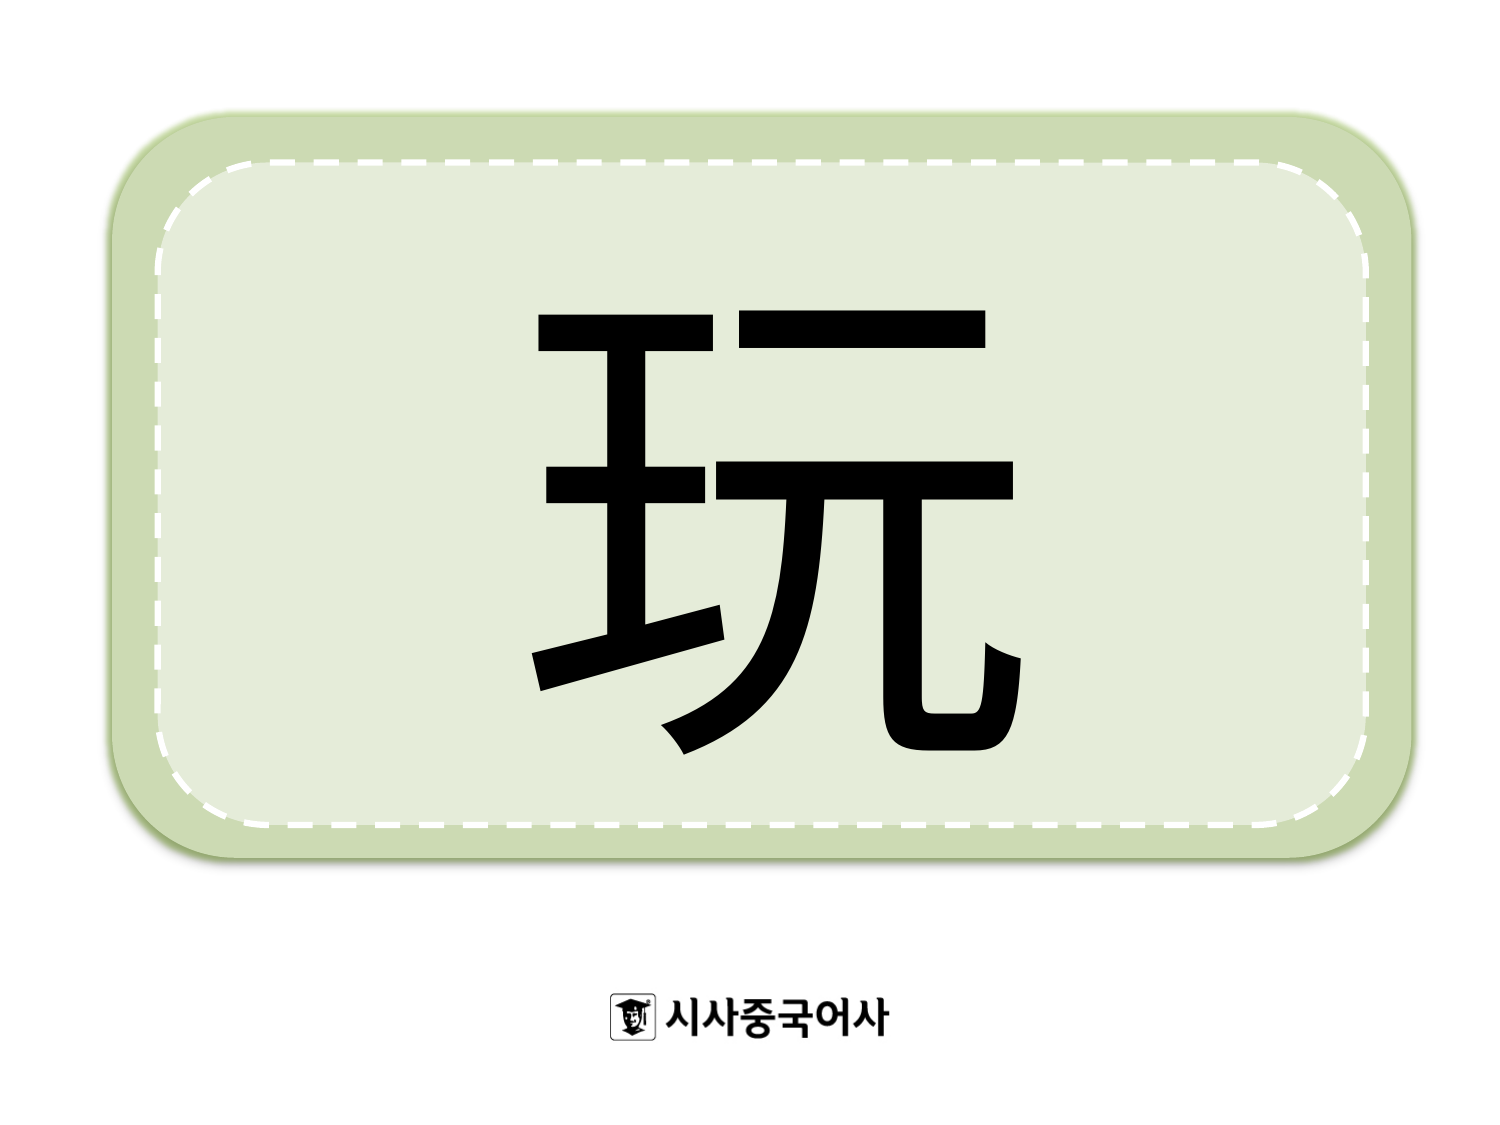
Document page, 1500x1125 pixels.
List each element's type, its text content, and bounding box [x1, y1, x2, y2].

text_box 玩 [171, 172, 1380, 836]
text_box [162, 160, 1371, 824]
picture [602, 987, 898, 1047]
